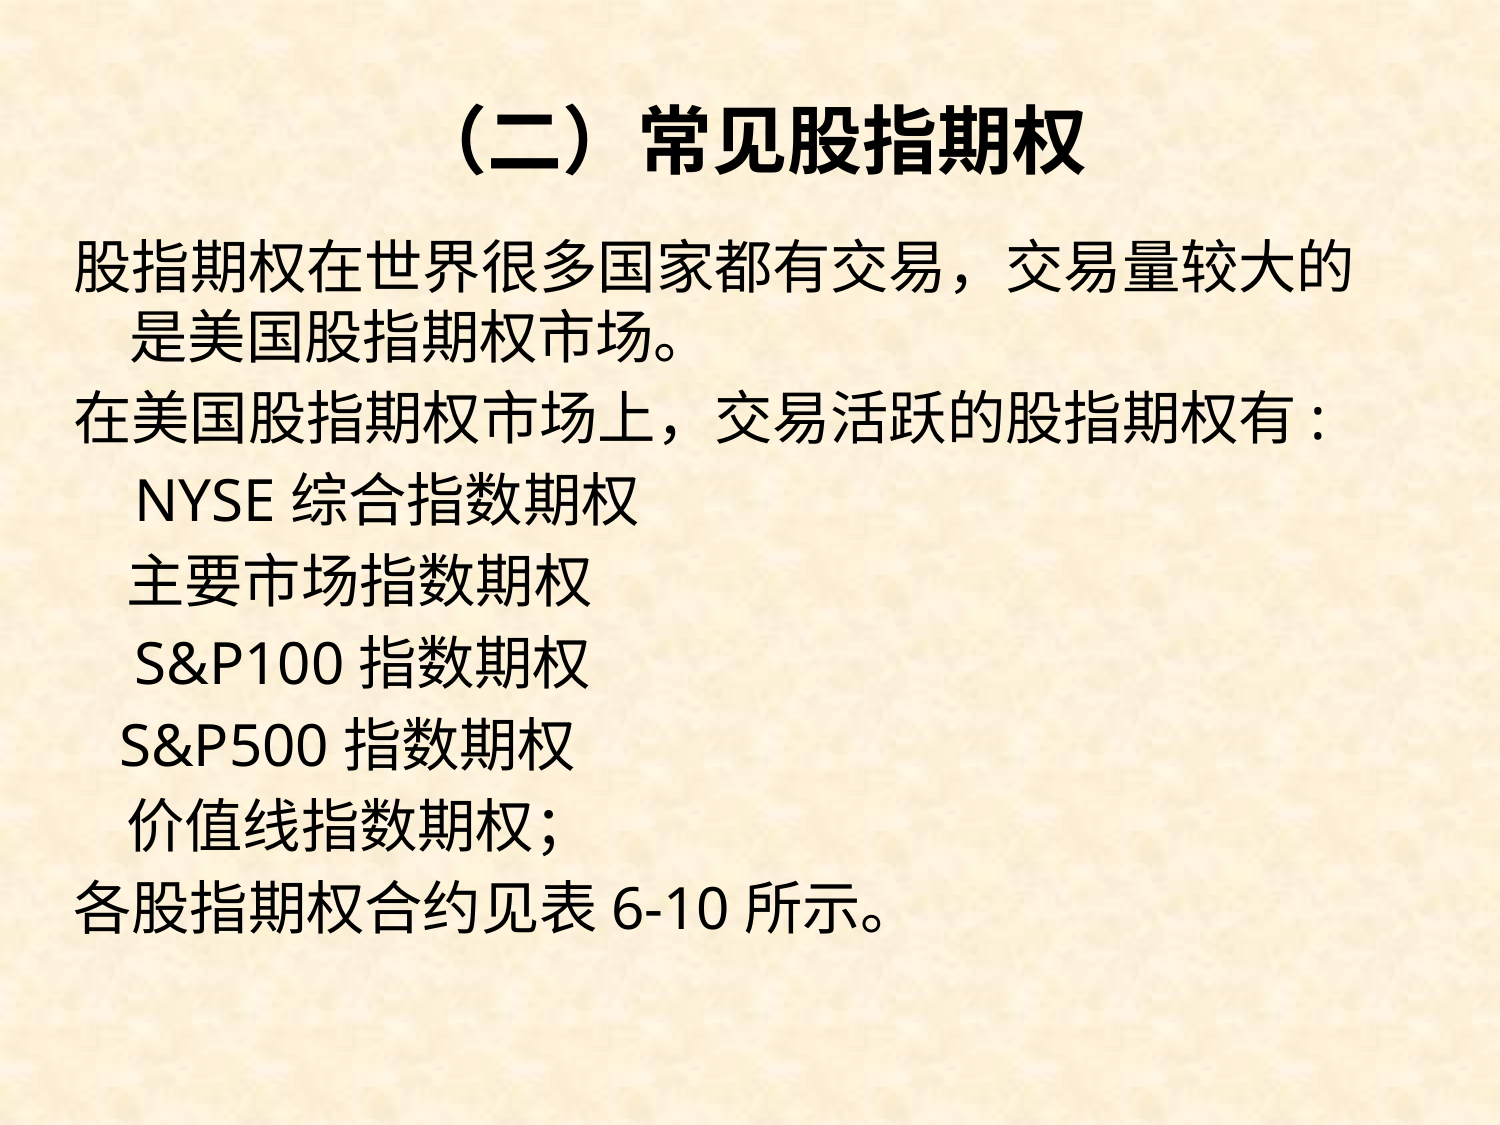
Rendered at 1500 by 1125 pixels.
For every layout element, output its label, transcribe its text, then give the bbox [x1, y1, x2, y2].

list 股指期权在世界很多国家都有交易，交易量较大的是美国股指期权市场。 在美国股指期权市场上，交易活跃的股指期权有: NYSE综合指数期权 主要市场指数期权 S&P100指数期权 S&P500指数期权 价值线指数期权； 各股指期权合约见表6-10所示。 [58, 222, 1425, 1005]
title （二）常见股指期权 [75, 45, 1425, 222]
picture [0, 0, 1500, 1125]
